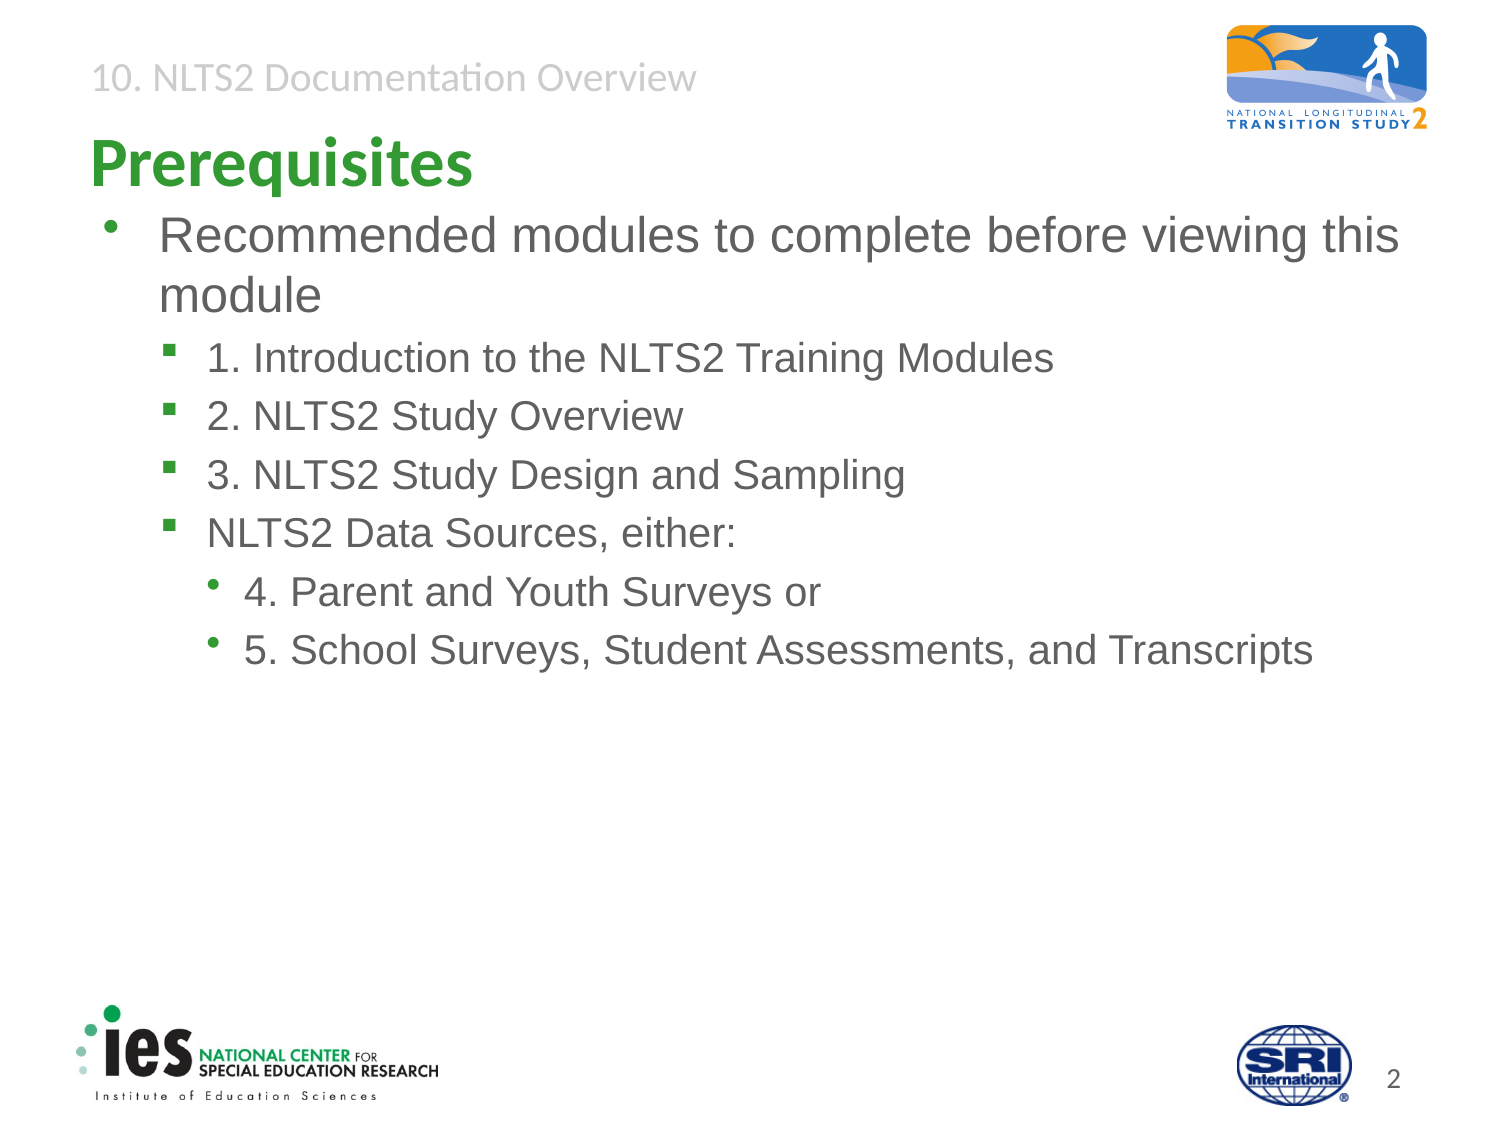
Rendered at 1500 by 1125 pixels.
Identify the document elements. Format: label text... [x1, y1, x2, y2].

picture [1237, 1025, 1352, 1106]
picture [76, 1005, 438, 1100]
title Prerequisites [74, 90, 1426, 226]
list Recommended modules to complete before viewing this module 1. Introduction to the NLTS2 Training Modules 2. NLTS2 Study Overview 3. NLTS2 Study Design and Sampling NLTS2 Data Sources, either: 4. Parent and Youth Surveys or 5. School Surveys, Student Assessments, and Transcripts [87, 194, 1438, 938]
slide_number 1 [1312, 1051, 1417, 1125]
